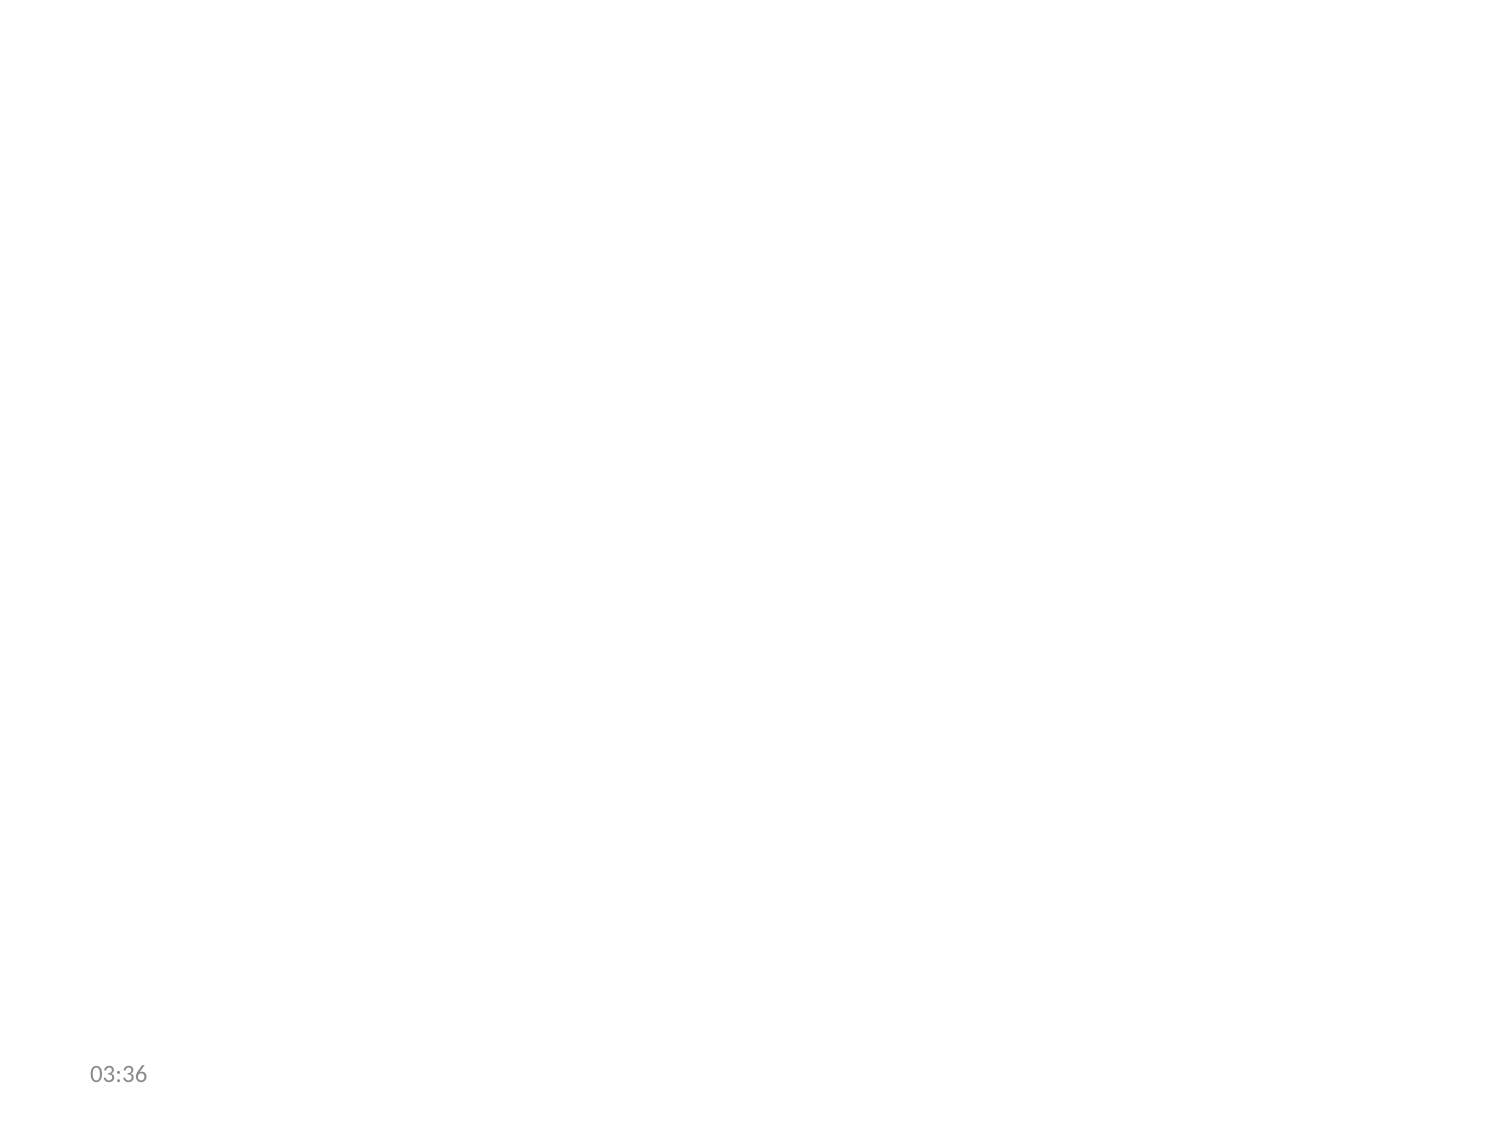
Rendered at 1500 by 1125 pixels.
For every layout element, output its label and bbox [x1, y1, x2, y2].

slide_number [75, 1042, 425, 1103]
